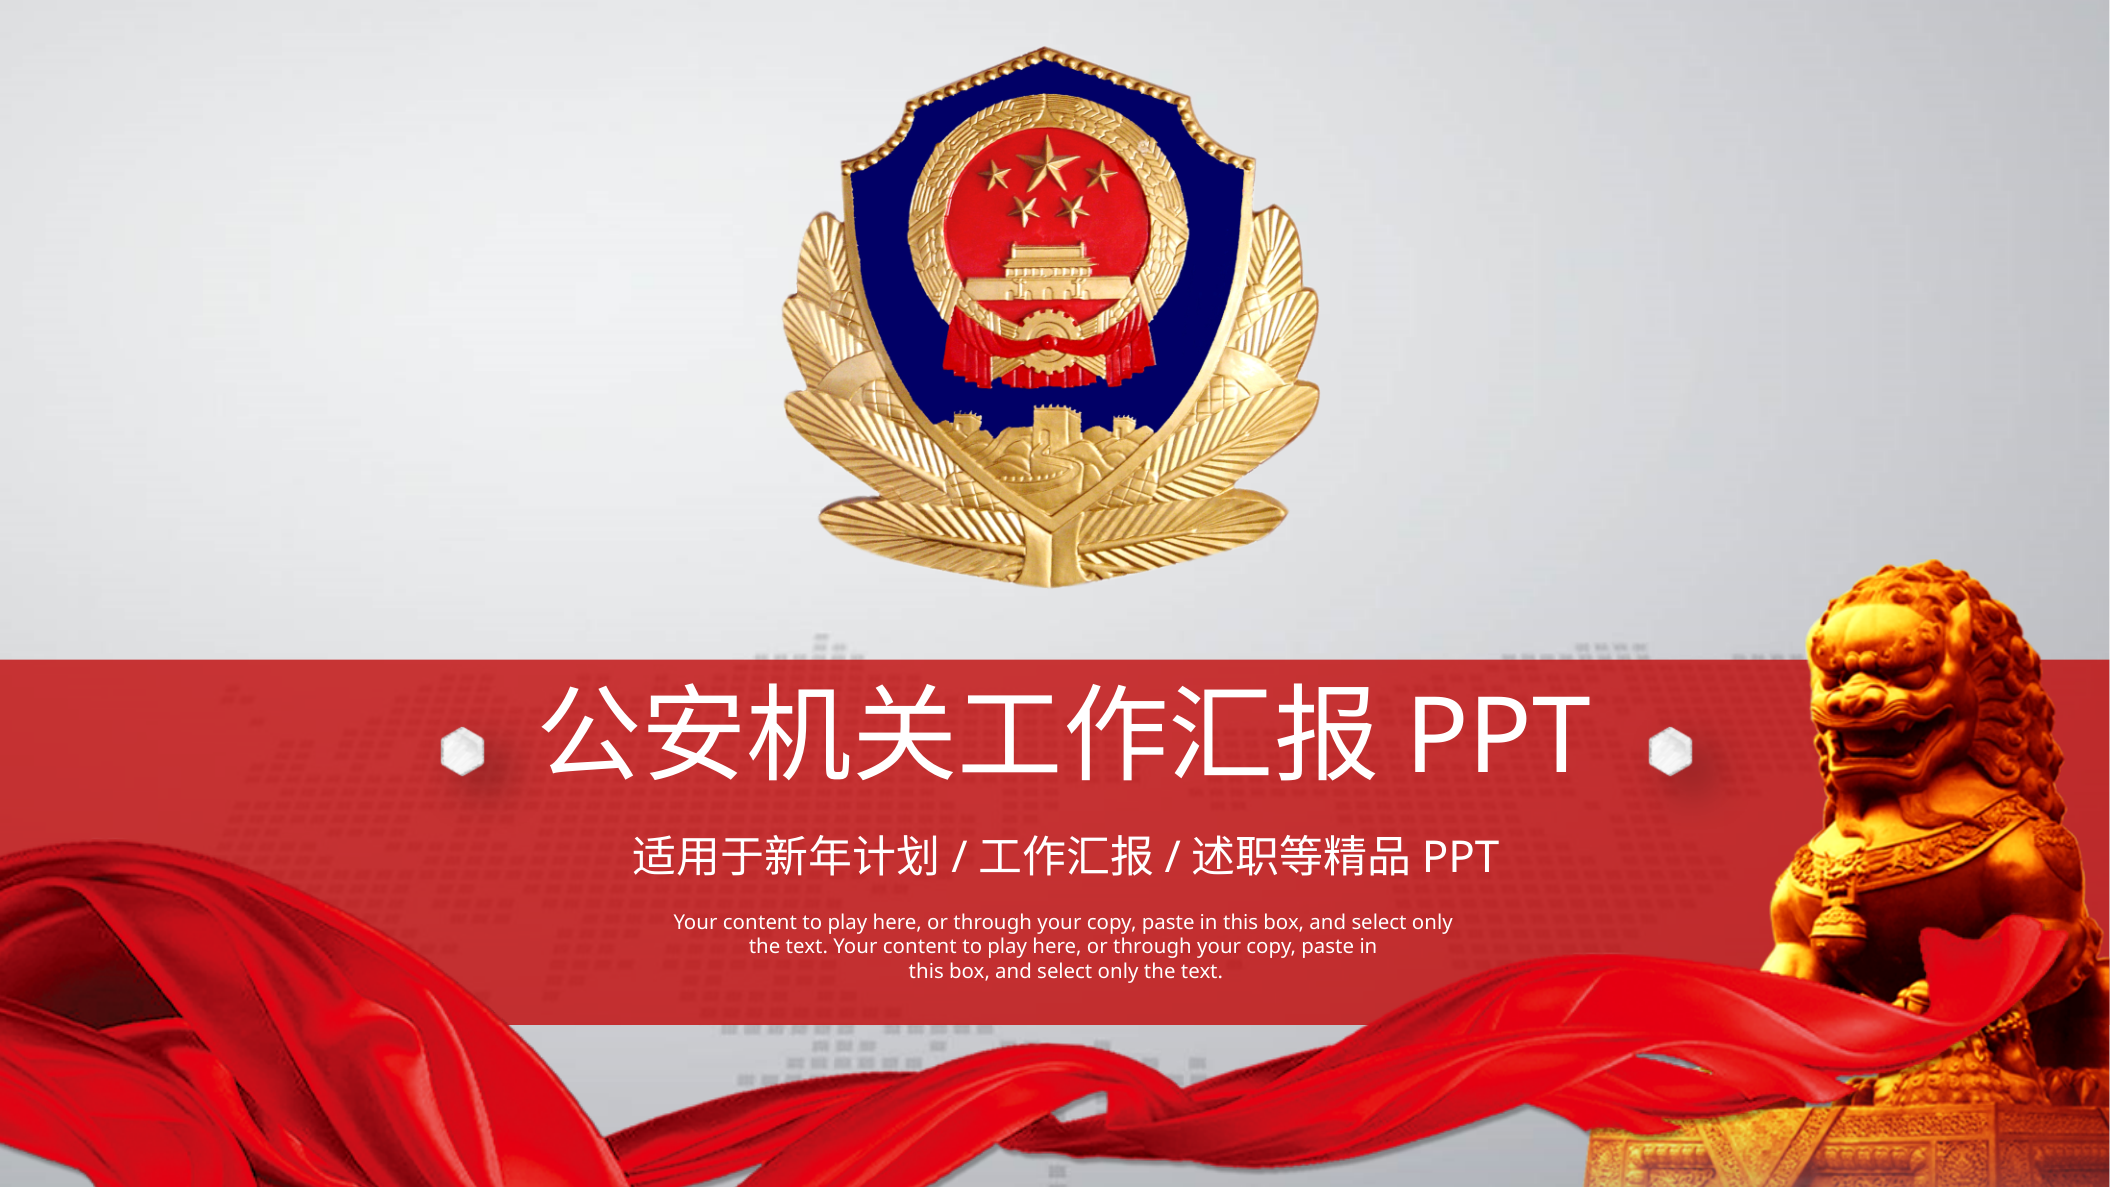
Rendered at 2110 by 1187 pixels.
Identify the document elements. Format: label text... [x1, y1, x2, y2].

text_box 公安机关工作汇报PPT [514, 656, 1576, 762]
picture [0, 0, 2110, 1187]
text_box [0, 659, 514, 762]
